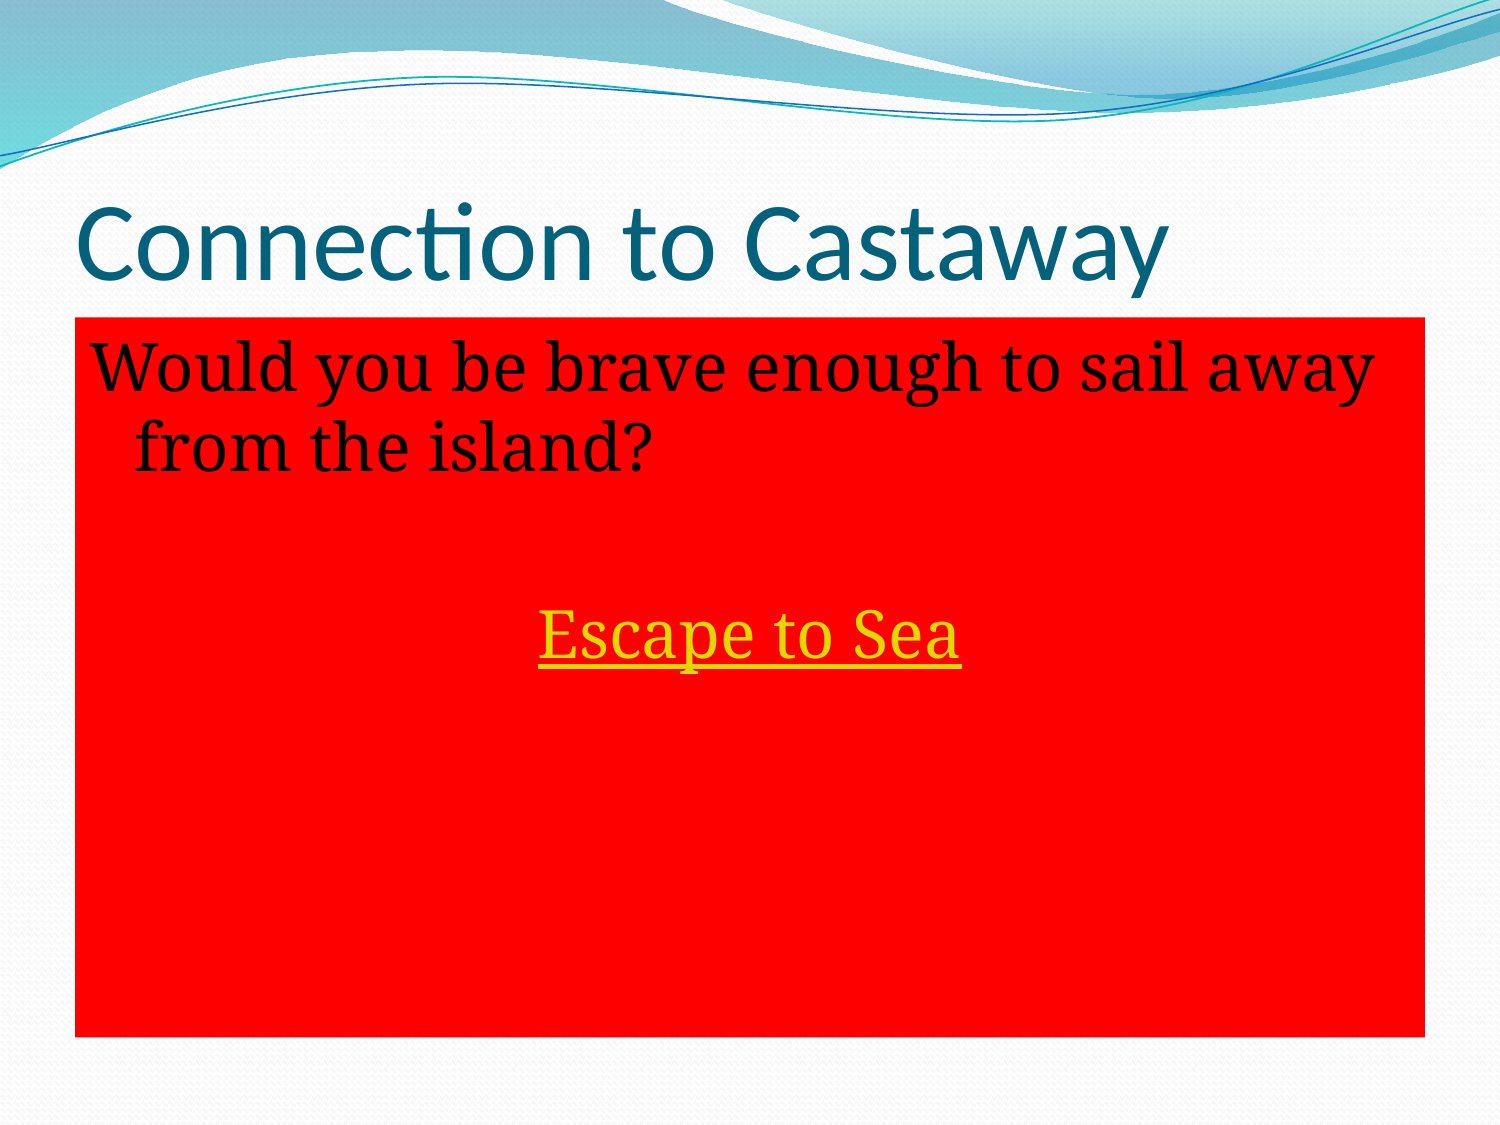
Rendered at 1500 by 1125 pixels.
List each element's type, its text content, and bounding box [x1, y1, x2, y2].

list Would you be brave enough to sail away from the island? Escape to Sea [75, 317, 1425, 1038]
title Connection to Castaway [75, 115, 1425, 303]
